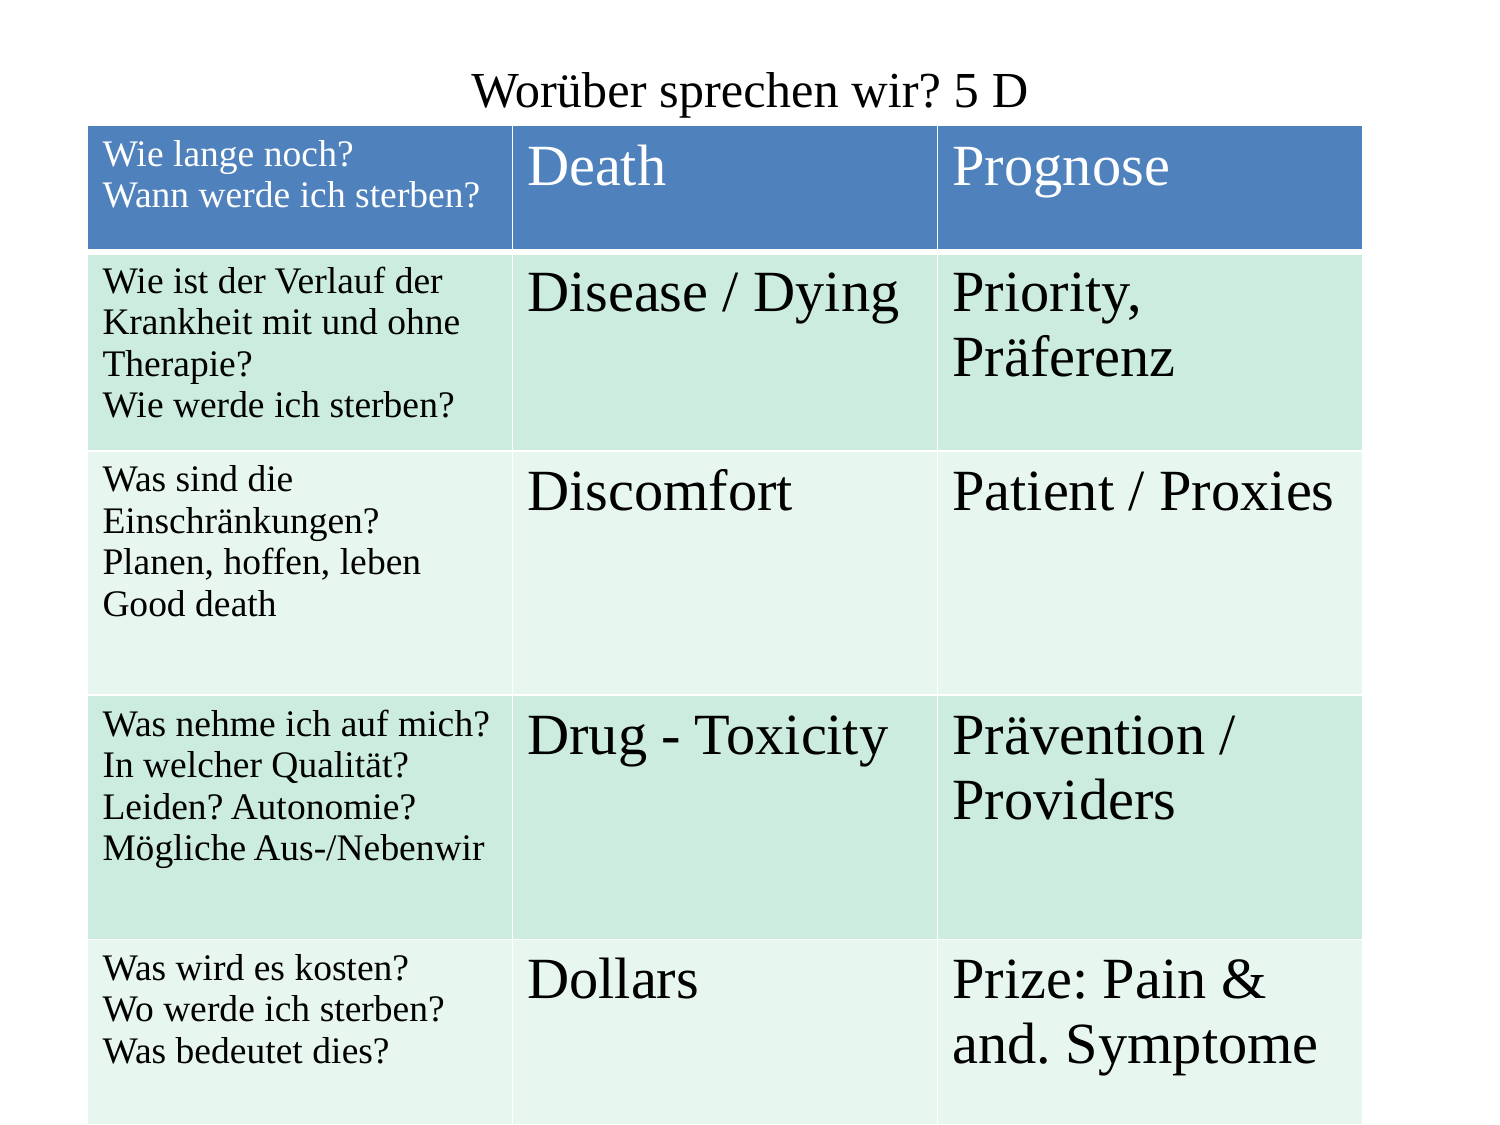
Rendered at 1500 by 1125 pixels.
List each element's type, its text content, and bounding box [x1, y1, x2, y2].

table_cell Patient / Proxies [938, 452, 1362, 694]
table_header Death [513, 126, 937, 249]
title Worüber sprechen wir? 5 D [112, 50, 1388, 126]
table_cell Wie ist der Verlauf der Krankheit mit und ohne Therapie? Wie werde ich sterben? [88, 255, 512, 450]
table_cell Disease / Dying [513, 255, 937, 450]
table_cell Prize: Pain & and. Symptome [938, 940, 1362, 1124]
table_cell Was wird es kosten? Wo werde ich sterben? Was bedeutet dies? [88, 940, 512, 1124]
table_cell Drug - Toxicity [513, 696, 937, 939]
table_cell Dollars [513, 940, 937, 1124]
table_cell Priority, Präferenz [938, 255, 1362, 450]
table_cell Was nehme ich auf mich?In welcher Qualität? Leiden? Autonomie?Mögliche Aus-/Nebenwir [88, 696, 512, 939]
table_header Wie lange noch? Wann werde ich sterben? [88, 126, 512, 249]
table_cell Discomfort [513, 452, 937, 694]
table_header Prognose [938, 126, 1362, 249]
table_cell Was sind die Einschränkungen? Planen, hoffen, leben Good death [88, 452, 512, 694]
table_cell Prävention / Providers [938, 696, 1362, 939]
